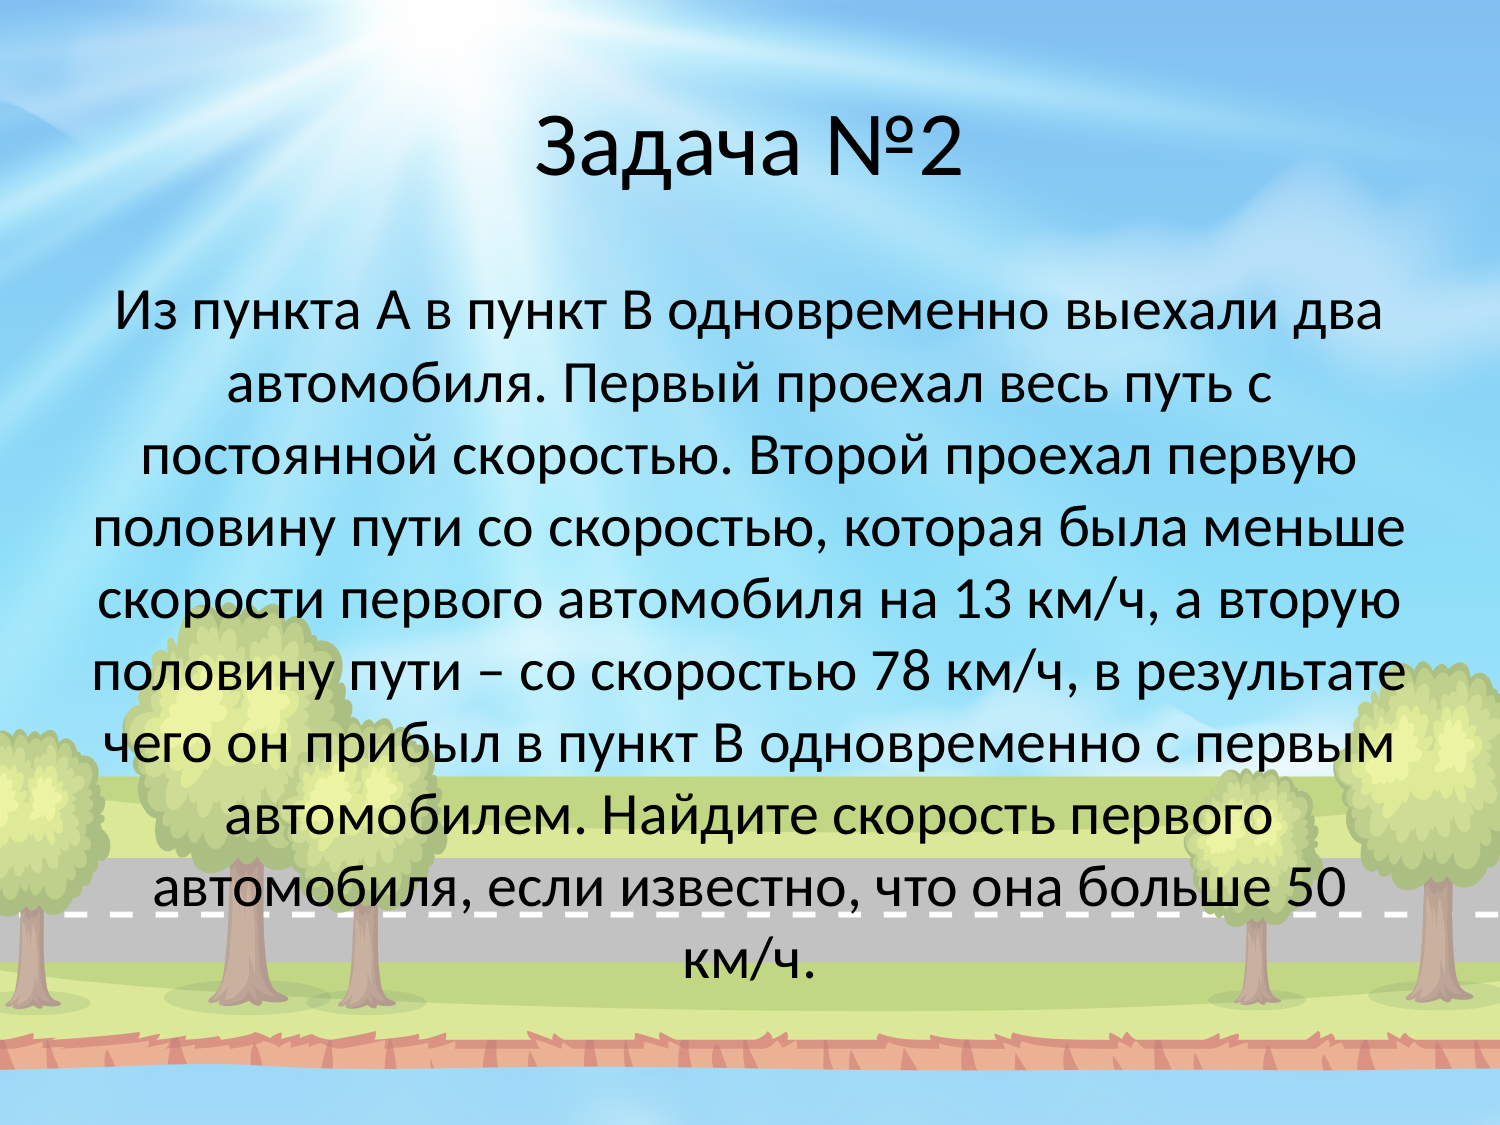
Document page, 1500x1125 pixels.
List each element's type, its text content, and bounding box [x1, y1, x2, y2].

title Задача №2 [75, 45, 1425, 233]
list Из пункта A в пункт B одновременно выехали два автомобиля. Первый проехал весь путь с постоянной скоростью. Второй проехал первую половину пути со скоростью, которая была меньше скорости первого автомобиля на 13 км/ч, а вторую половину пути – со скоростью 78 км/ч, в результате чего он прибыл в пункт B одновременно с первым автомобилем. Найдите скорость первого автомобиля, если известно, что она больше 50 км/ч. [75, 262, 1425, 1005]
